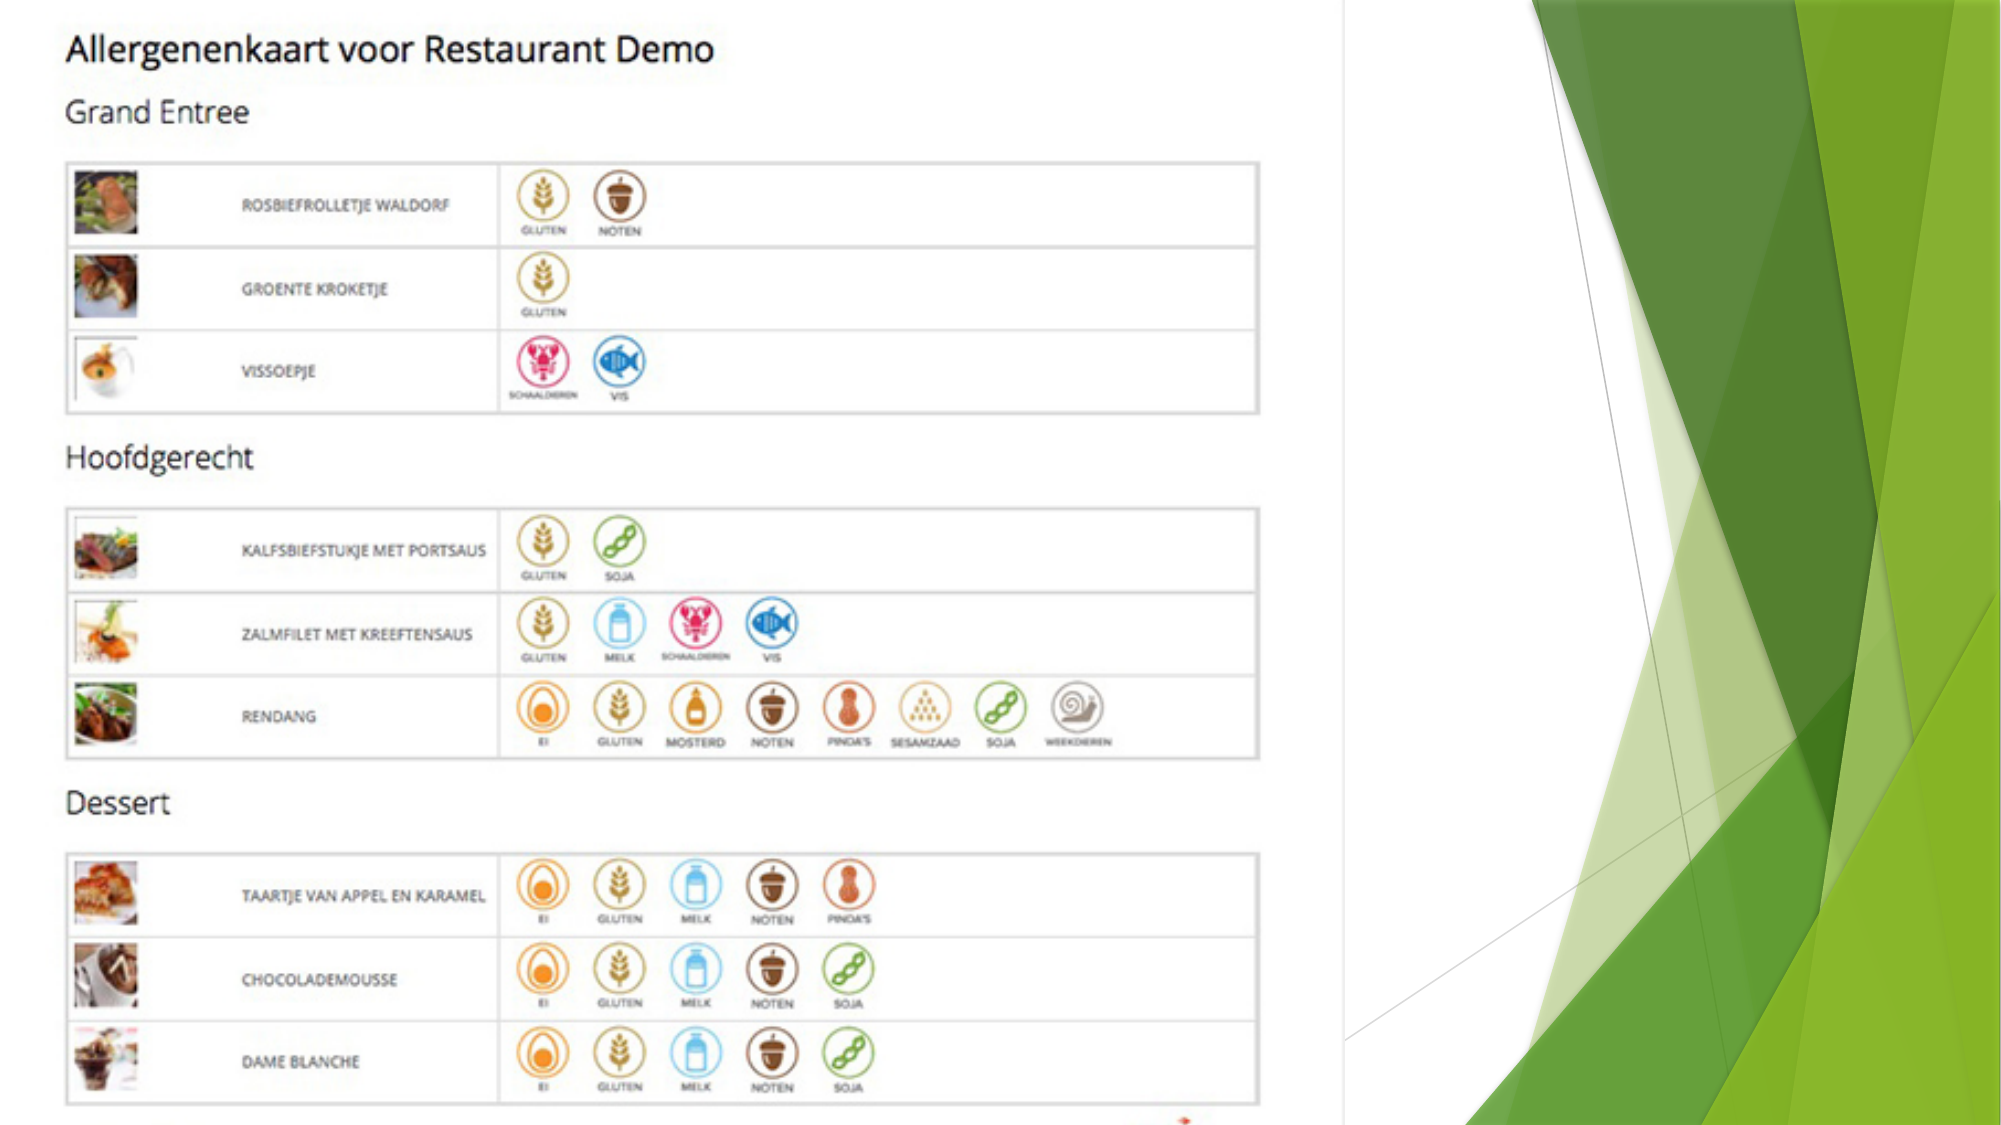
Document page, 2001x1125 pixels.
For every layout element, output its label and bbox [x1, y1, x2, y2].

list [0, 0, 1346, 1125]
